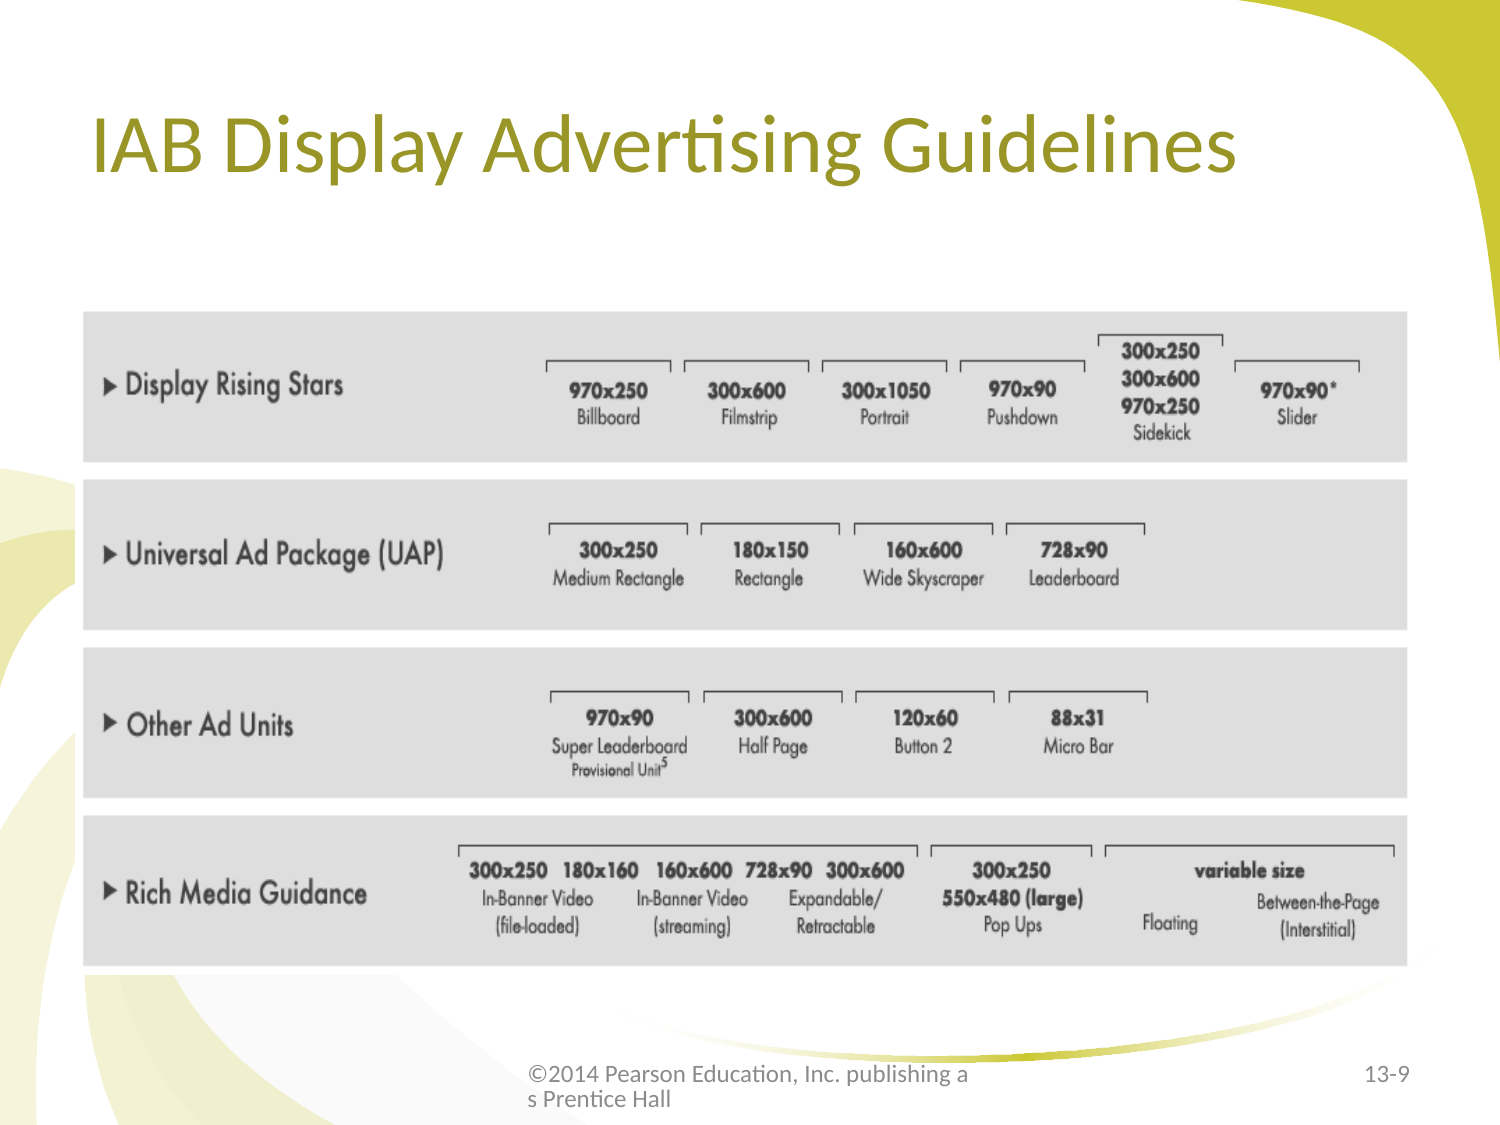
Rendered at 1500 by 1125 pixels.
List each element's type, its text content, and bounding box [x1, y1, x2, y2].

footer ©2014 Pearson Education, Inc. publishing as Prentice Hall [512, 1042, 988, 1103]
slide_number 13-9 [1074, 1042, 1425, 1103]
title IAB Display Advertising Guidelines [75, 45, 1425, 233]
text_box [74, 212, 1413, 976]
